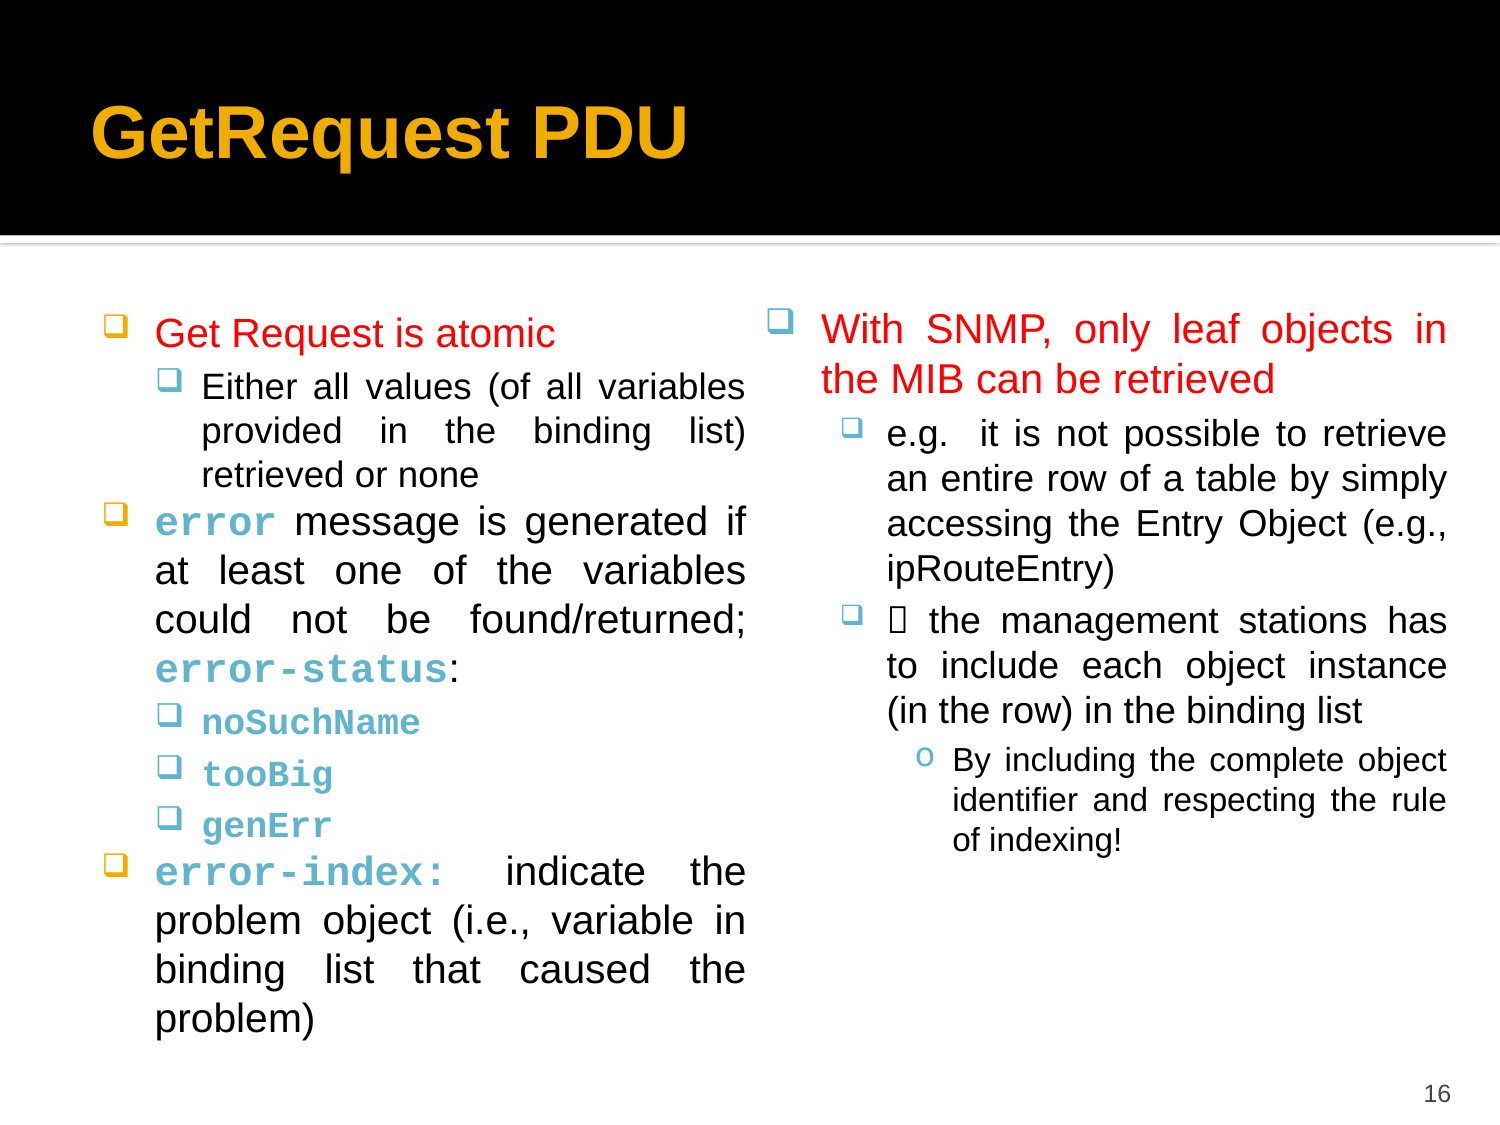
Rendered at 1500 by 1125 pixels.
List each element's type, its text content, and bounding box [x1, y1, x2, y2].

list Get Request is atomic Either all values (of all variables provided in the binding list) retrieved or none error message is generated if at least one of the variables could not be found/returned; error-status: noSuchName tooBig genErr error-index: indicate the problem object (i.e., variable in binding list that caused the problem) [75, 291, 762, 1050]
slide_number 16 [1345, 1062, 1467, 1108]
title GetRequest PDU [75, 25, 1425, 231]
text_box With SNMP, only leaf objects in the MIB can be retrieved e.g. it is not possible to retrieve an entire row of a table by simply accessing the Entry Object (e.g., ipRouteEntry)  the management stations has to include each object instance (in the row) in the binding list By including the complete object identifier and respecting the rule of indexing! [750, 294, 1463, 1094]
